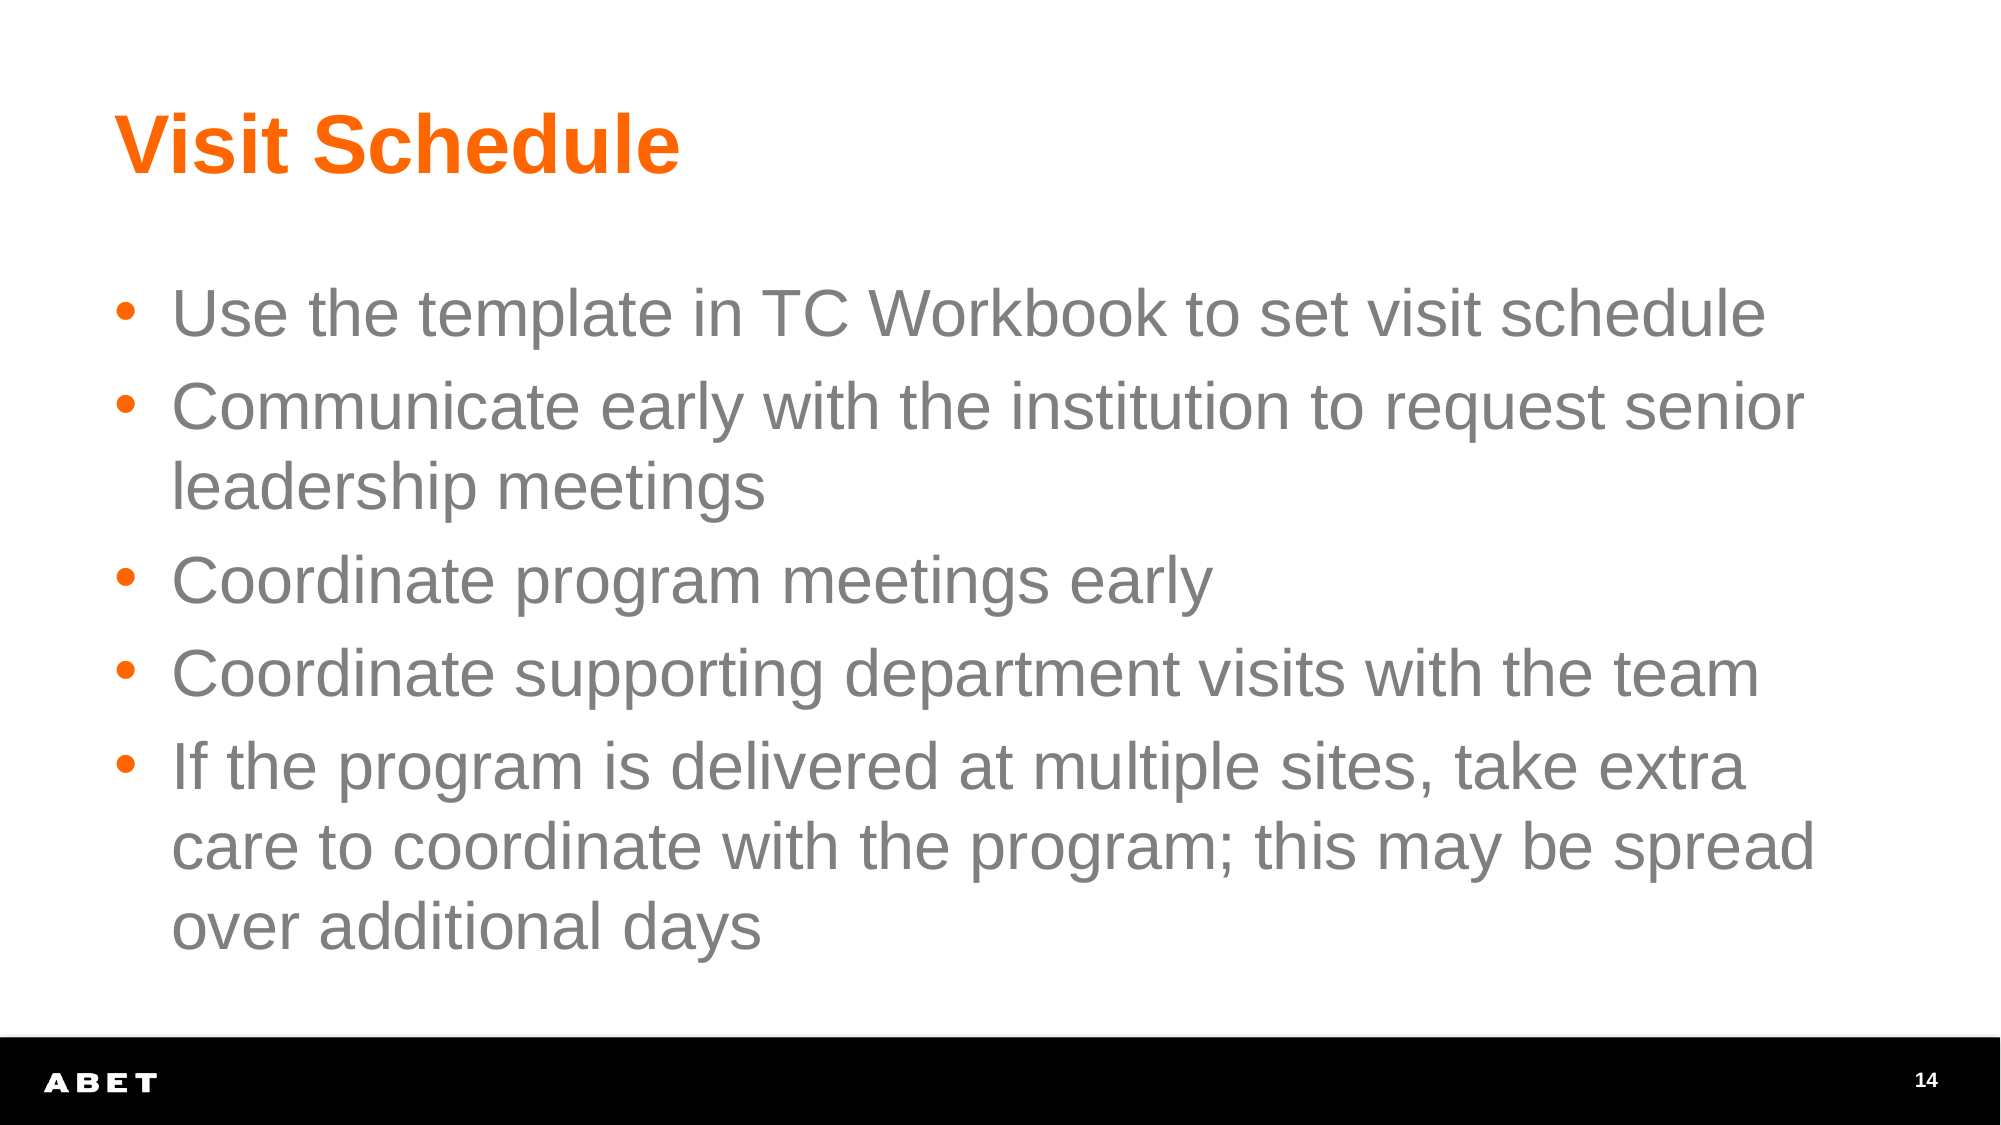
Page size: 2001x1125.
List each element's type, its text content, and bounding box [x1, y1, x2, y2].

title Visit Schedule [99, 82, 1900, 213]
list Use the template in TC Workbook to set visit schedule Communicate early with the institution to request senior leadership meetings Coordinate program meetings early Coordinate supporting department visits with the team If the program is delivered at multiple sites, take extra care to coordinate with the program; this may be spread over additional days [99, 262, 1900, 975]
picture [16, 1052, 184, 1113]
